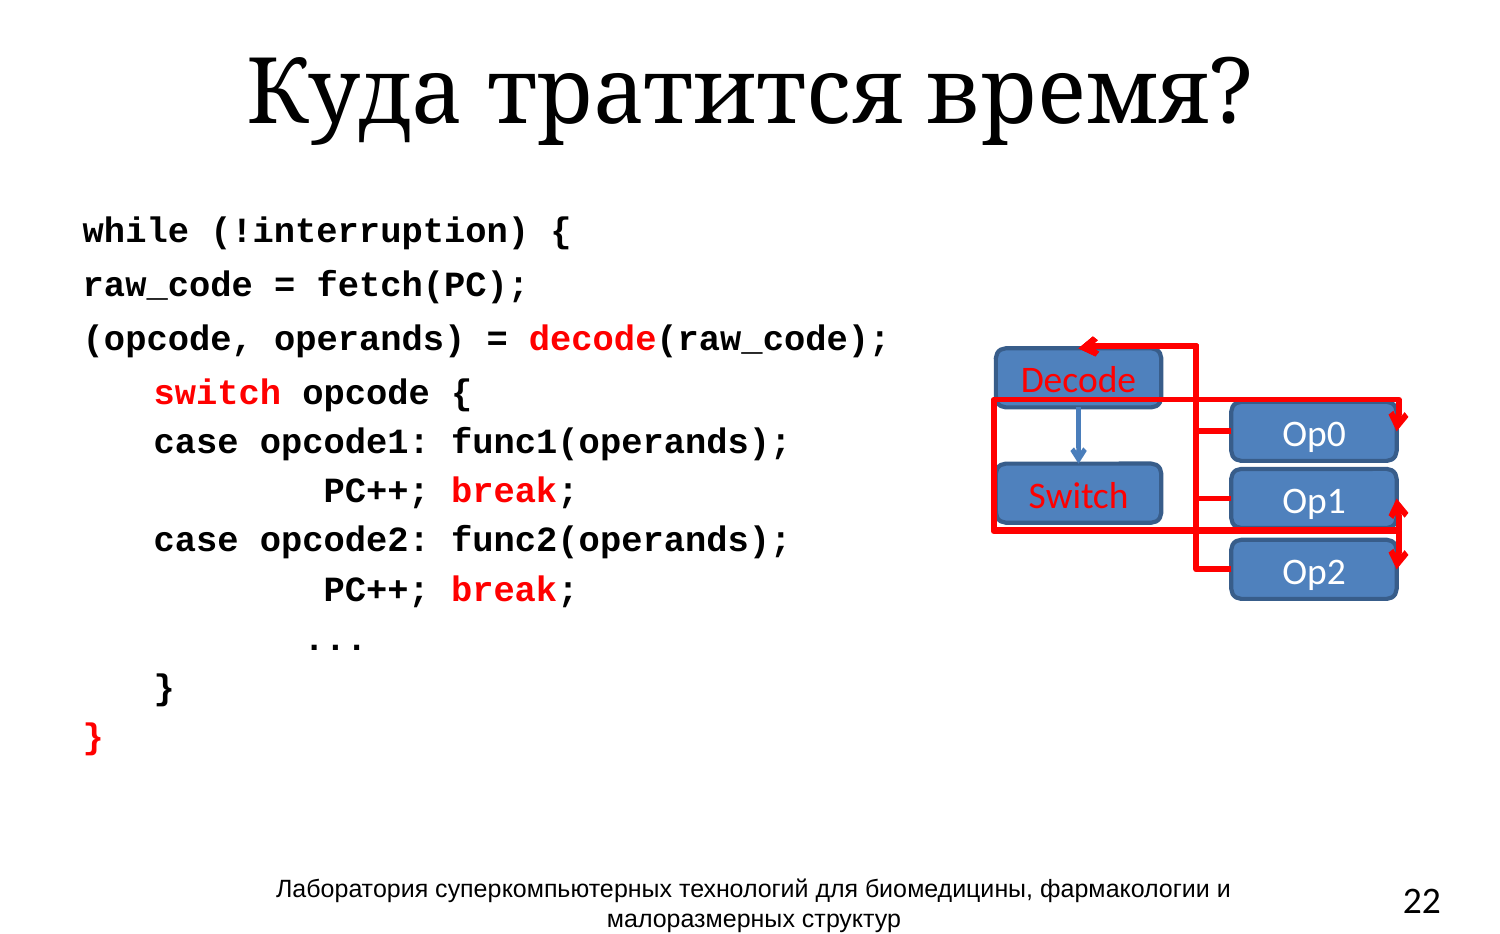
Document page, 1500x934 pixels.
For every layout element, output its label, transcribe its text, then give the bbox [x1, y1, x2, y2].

text_box 22 [1387, 868, 1473, 918]
text_box Лаборатория суперкомпьютерных технологий для биомедицины, фармакологии и малоразмерных структур [171, 864, 1338, 915]
text_box Switch [999, 465, 1073, 523]
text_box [1078, 348, 1397, 570]
text_box Op2 [1231, 578, 1397, 599]
title Куда тратится время? [75, 37, 1425, 137]
text_box Decode [995, 348, 1074, 408]
list while (!interruption) { raw_code = fetch(PC); (opcode, operands) = decode(raw_code); switch opcode { case opcode1: func1(operands); PC++; break; case opcode2: func2(operands); PC++; break; ... } } [64, 218, 957, 851]
